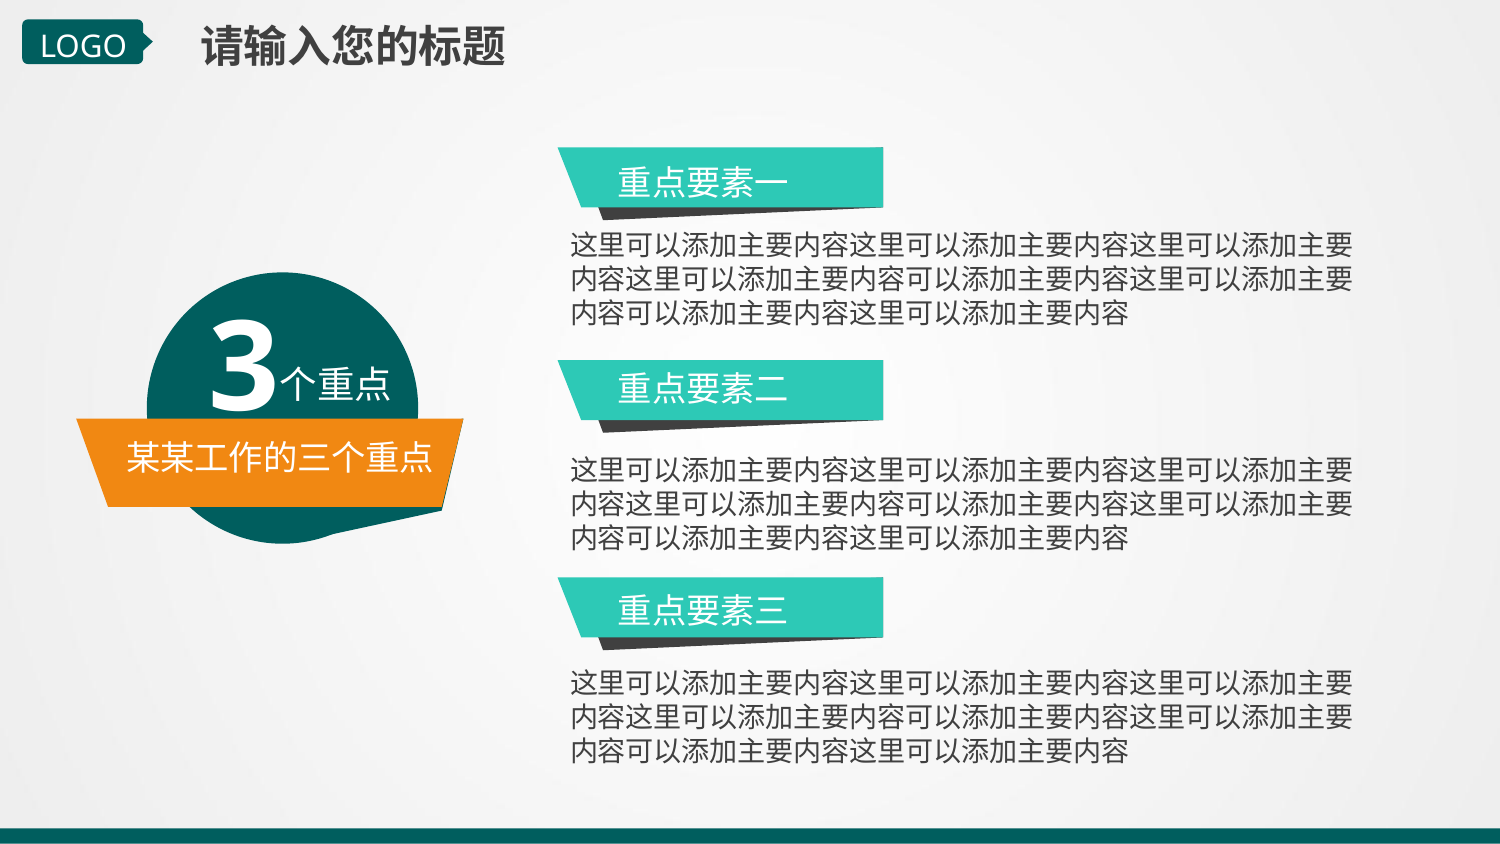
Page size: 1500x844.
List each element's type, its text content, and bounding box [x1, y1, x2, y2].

text_box LOGO [25, 18, 143, 71]
text_box 3 [194, 278, 296, 428]
text_box [598, 638, 871, 651]
text_box [296, 414, 419, 418]
text_box [336, 502, 444, 534]
text_box [598, 421, 863, 433]
text_box [296, 418, 464, 474]
text_box [557, 577, 884, 638]
text_box [146, 305, 194, 418]
text_box 这里可以添加主要内容这里可以添加主要内容这里可以添加主要内容这里可以添加主要内容可以添加主要内容这里可以添加主要内容可以添加主要内容这里可以添加主要内容 [555, 658, 1379, 775]
text_box 请输入您的标题 [154, 11, 600, 79]
text_box [243, 272, 407, 354]
text_box [143, 24, 153, 59]
text_box 某某工作的三个重点 [111, 428, 450, 485]
text_box [557, 147, 884, 208]
text_box 重点要素三 [603, 581, 805, 638]
text_box 个重点 [265, 354, 437, 414]
text_box [189, 507, 376, 544]
picture [0, 0, 1500, 828]
text_box 重点要素一 [603, 153, 805, 210]
text_box 这里可以添加主要内容这里可以添加主要内容这里可以添加主要内容这里可以添加主要内容可以添加主要内容这里可以添加主要内容可以添加主要内容这里可以添加主要内容 [555, 445, 1379, 561]
text_box [598, 208, 871, 220]
text_box [557, 360, 884, 421]
text_box 这里可以添加主要内容这里可以添加主要内容这里可以添加主要内容这里可以添加主要内容可以添加主要内容这里可以添加主要内容可以添加主要内容这里可以添加主要内容 [555, 220, 1379, 337]
text_box 重点要素二 [603, 359, 805, 416]
text_box [76, 418, 448, 507]
